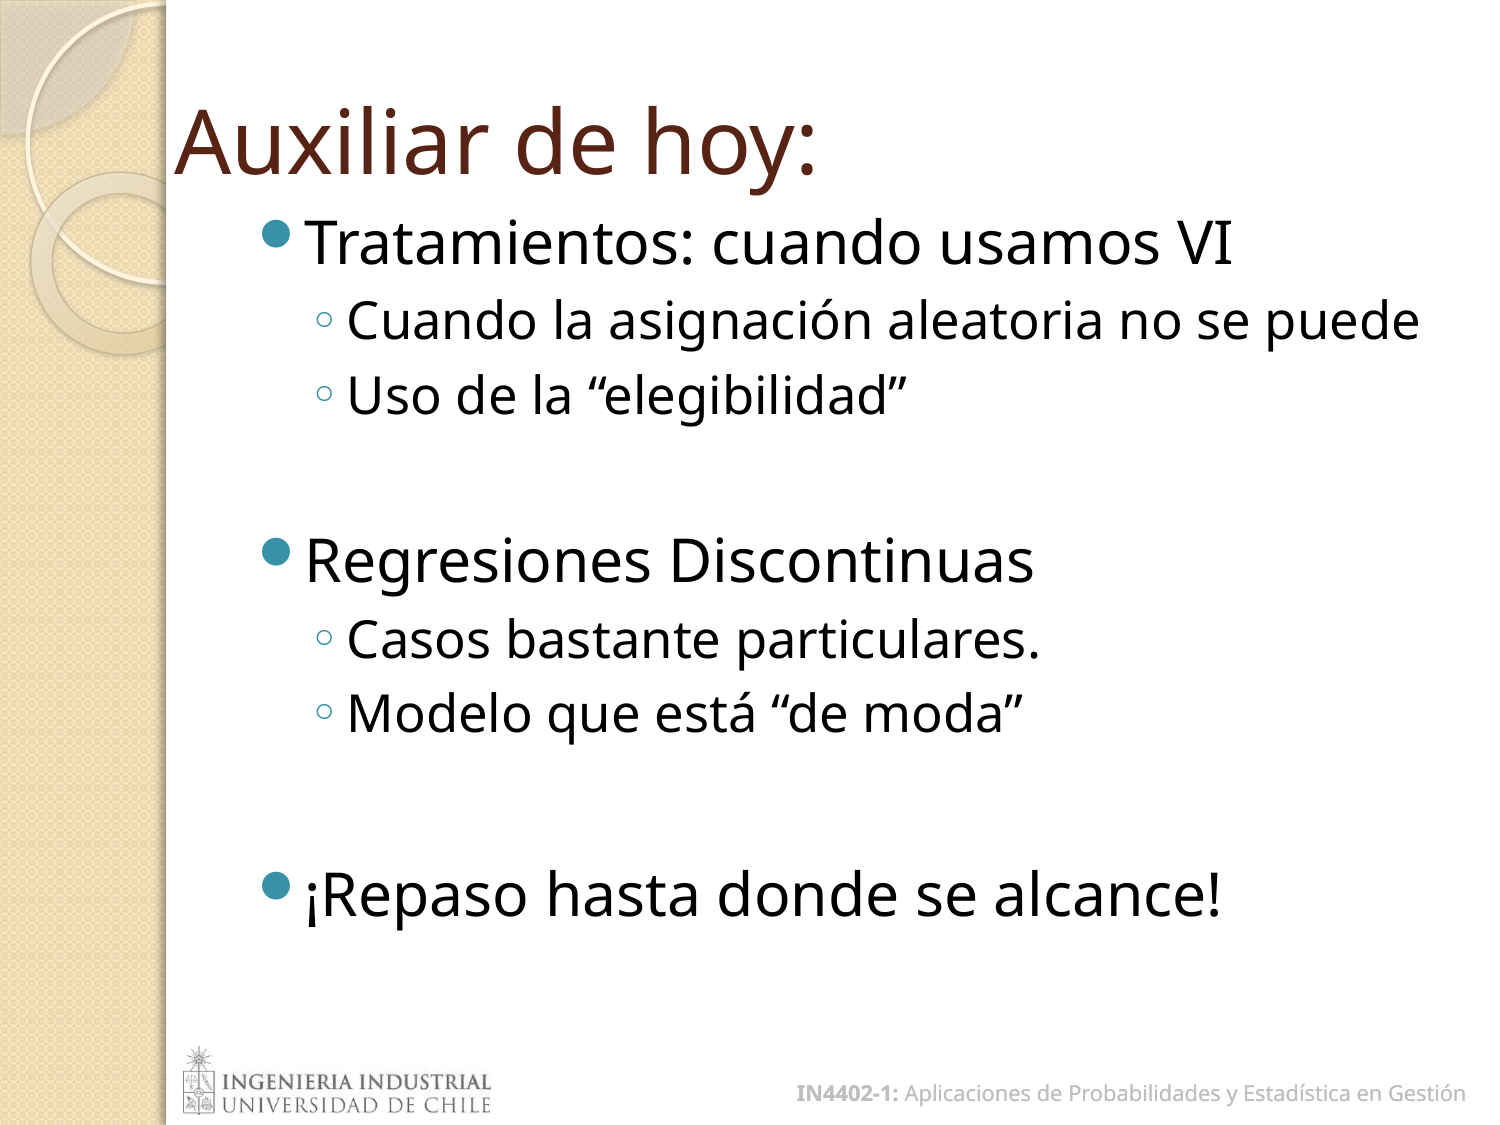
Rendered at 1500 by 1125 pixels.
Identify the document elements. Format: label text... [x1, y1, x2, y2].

text_box IN4402-1: Aplicaciones de Probabilidades y Estadística en Gestión [750, 1072, 1483, 1114]
picture [183, 1046, 491, 1115]
list Tratamientos: cuando usamos VI Cuando la asignación aleatoria no se puede Uso de la “elegibilidad” Regresiones Discontinuas Casos bastante particulares. Modelo que está “de moda” ¡Repaso hasta donde se alcance! [230, 196, 1461, 984]
title Auxiliar de hoy: [159, 45, 1500, 233]
